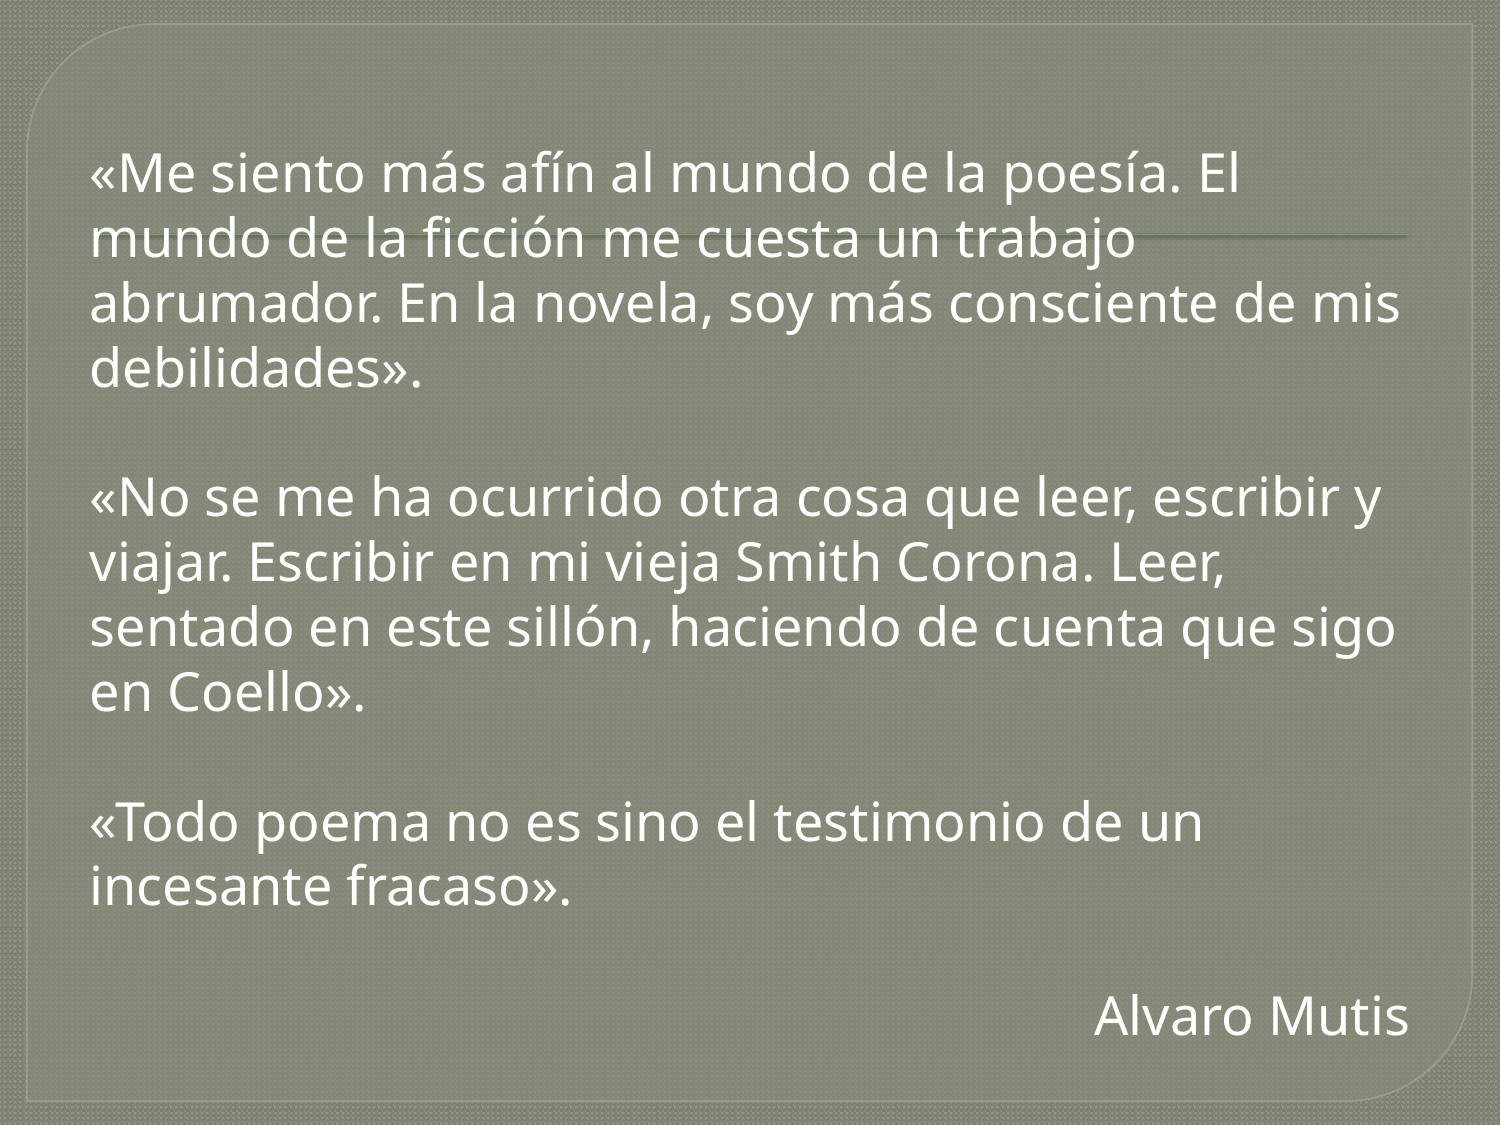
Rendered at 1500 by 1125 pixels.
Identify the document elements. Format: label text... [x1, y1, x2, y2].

list «Me siento más afín al mundo de la poesía. El mundo de la ficción me cuesta un trabajo abrumador. En la novela, soy más consciente de mis debilidades». «No se me ha ocurrido otra cosa que leer, escribir y viajar. Escribir en mi vieja Smith Corona. Leer, sentado en este sillón, haciendo de cuenta que sigo en Coello». «Todo poema no es sino el testimonio de un incesante fracaso». Alvaro Mutis [75, 66, 1425, 1059]
